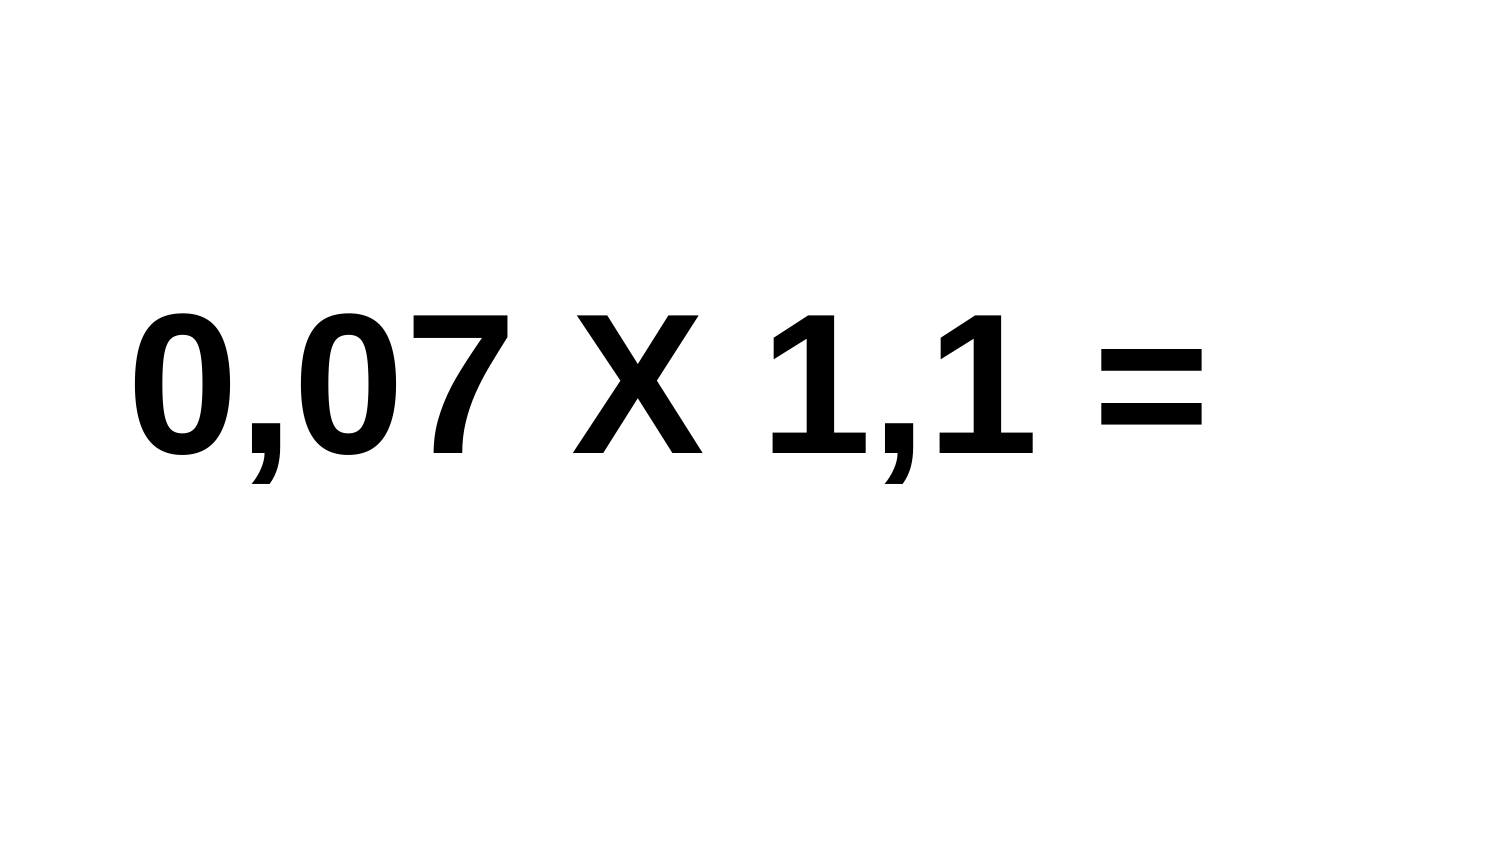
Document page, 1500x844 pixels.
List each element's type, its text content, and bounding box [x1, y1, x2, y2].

text_box 0,07 X 1,1 = [112, 318, 1388, 509]
